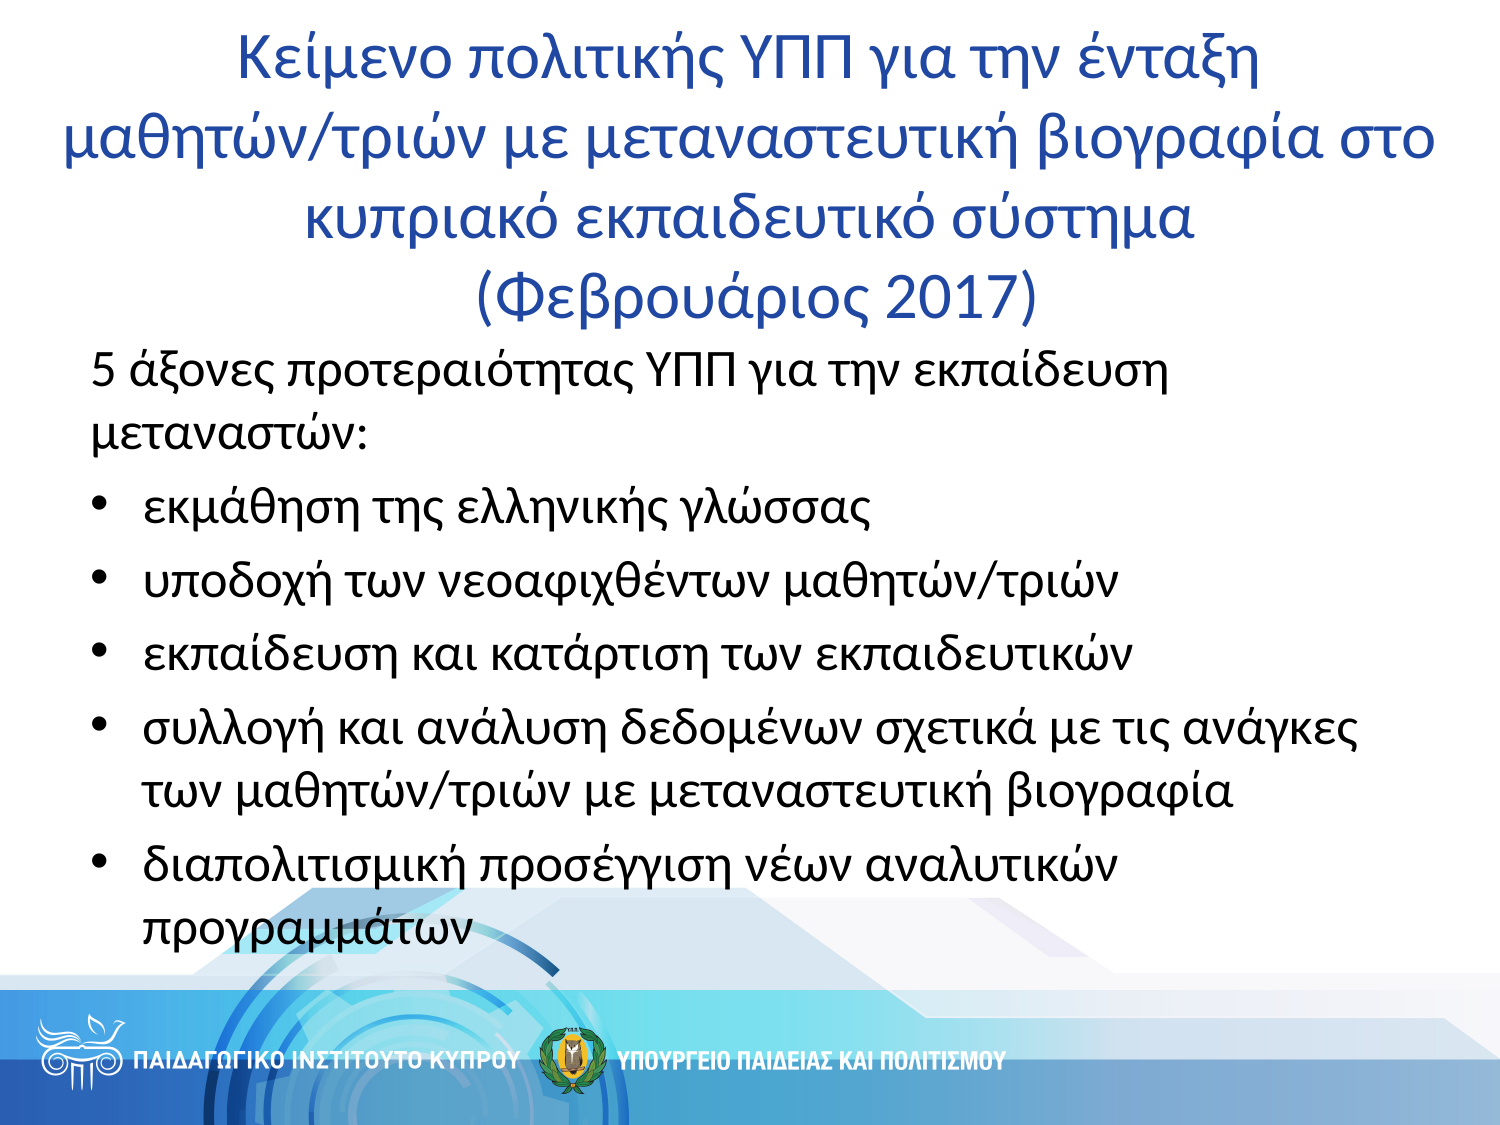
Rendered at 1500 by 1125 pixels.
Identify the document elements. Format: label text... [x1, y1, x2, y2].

list 5 άξονες προτεραιότητας ΥΠΠ για την εκπαίδευση μεταναστών: εκμάθηση της ελληνικής γλώσσας υποδοχή των νεοαφιχθέντων μαθητών/τριών εκπαίδευση και κατάρτιση των εκπαιδευτικών συλλογή και ανάλυση δεδομένων σχετικά με τις ανάγκες των μαθητών/τριών με μεταναστευτική βιογραφία διαπολιτισμική προσέγγιση νέων αναλυτικών προγραμμάτων [75, 326, 1425, 976]
title Κείμενο πολιτικής ΥΠΠ για την ένταξη μαθητών/τριών με μεταναστευτική βιογραφία στο κυπριακό εκπαιδευτικό σύστημα (Φεβρουάριος 2017) [35, 78, 1465, 266]
picture [0, 0, 1500, 1125]
